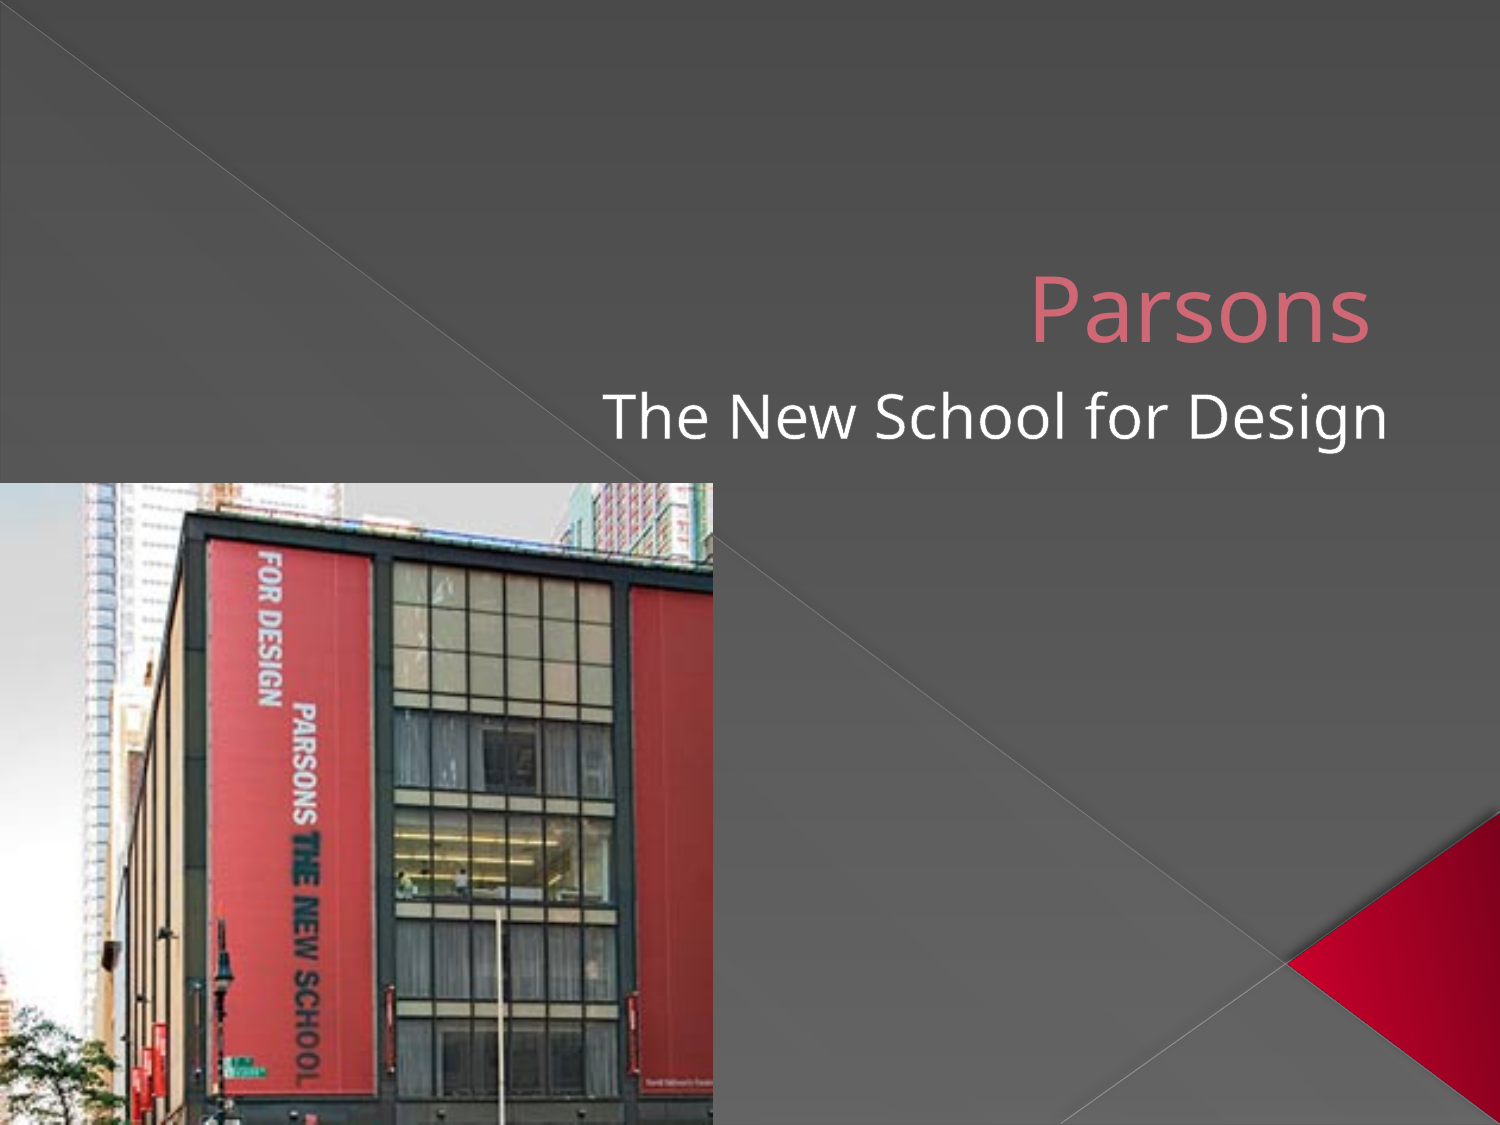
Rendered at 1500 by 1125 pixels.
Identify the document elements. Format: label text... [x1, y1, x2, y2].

subtitle The New School for Design [88, 369, 1412, 657]
picture [0, 483, 713, 1125]
title Parsons [88, 127, 1412, 369]
